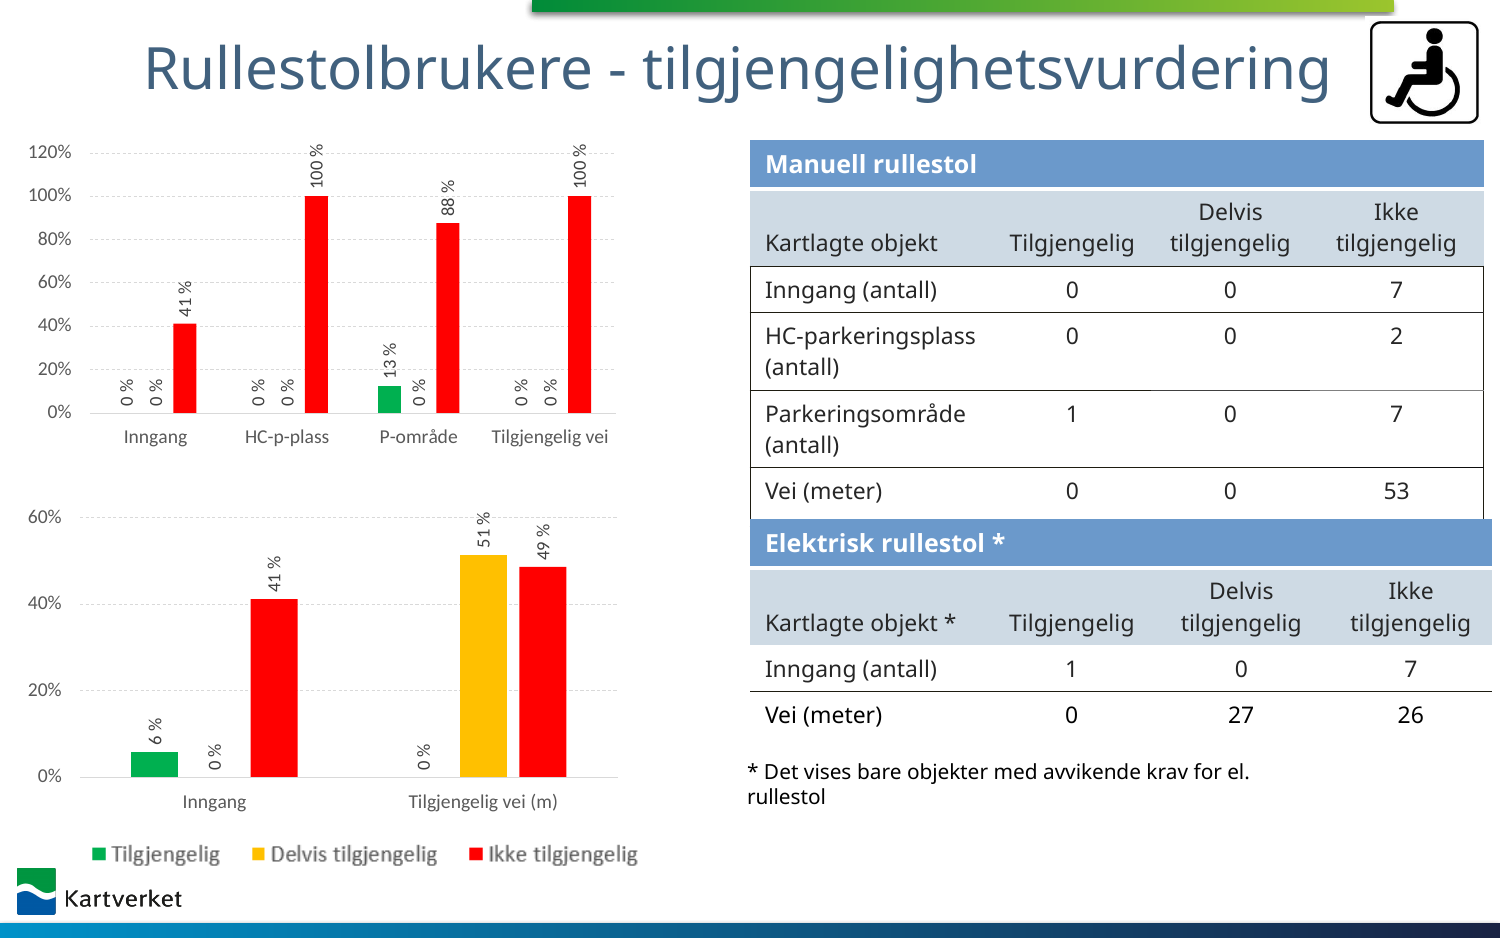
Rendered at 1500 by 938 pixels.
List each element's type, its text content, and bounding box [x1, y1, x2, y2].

table_cell Kartlagte objekt * [750, 570, 991, 645]
table_cell Tilgjengelig [994, 191, 1151, 266]
table_cell 7 [1310, 391, 1483, 467]
table_cell 7 [1330, 645, 1492, 691]
table_cell 0 [994, 267, 1151, 312]
table_header Elektrisk rullestol * [750, 519, 1492, 566]
picture [20, 499, 630, 822]
table_cell 53 [1310, 468, 1483, 519]
table_cell 0 [994, 468, 1151, 519]
table_cell 7 [1310, 267, 1483, 312]
table_cell Inngang (antall) [751, 267, 994, 312]
table_cell Ikke tilgjengelig [1330, 570, 1492, 645]
table_cell Parkeringsområde (antall) [751, 391, 994, 467]
table_cell Tilgjengelig [991, 570, 1153, 645]
table_cell Ikke tilgjengelig [1310, 191, 1484, 266]
picture [1365, 16, 1484, 129]
table_cell Delvis tilgjengelig [1151, 191, 1310, 266]
table_cell Vei (meter) [750, 692, 991, 738]
table_cell HC-parkeringsplass (antall) [751, 313, 994, 390]
table_cell 26 [1330, 692, 1492, 738]
table_cell Vei (meter) [751, 468, 994, 519]
table_cell Delvis tilgjengelig [1153, 570, 1330, 645]
table_cell Inngang (antall) [750, 645, 991, 691]
table_header Manuell rullestol [750, 140, 1484, 187]
table_cell 0 [1151, 468, 1310, 519]
table_cell 1 [994, 391, 1151, 467]
table_cell 0 [1153, 645, 1330, 691]
table_cell 0 [1151, 313, 1310, 390]
table_cell 0 [1151, 391, 1310, 467]
text_box Rullestolbrukere - tilgjengelighetsvurdering [39, 12, 1348, 109]
picture [86, 838, 643, 870]
table_cell 1 [991, 645, 1153, 691]
table_cell Kartlagte objekt [750, 191, 994, 266]
table_cell 2 [1310, 313, 1483, 390]
picture [20, 135, 629, 457]
table_cell 0 [994, 313, 1151, 390]
text_box * Det vises bare objekter med avvikende krav for el. rullestol [732, 751, 1317, 816]
table_cell 27 [1153, 692, 1330, 738]
table_cell 0 [991, 692, 1153, 738]
table_cell 0 [1151, 267, 1310, 312]
